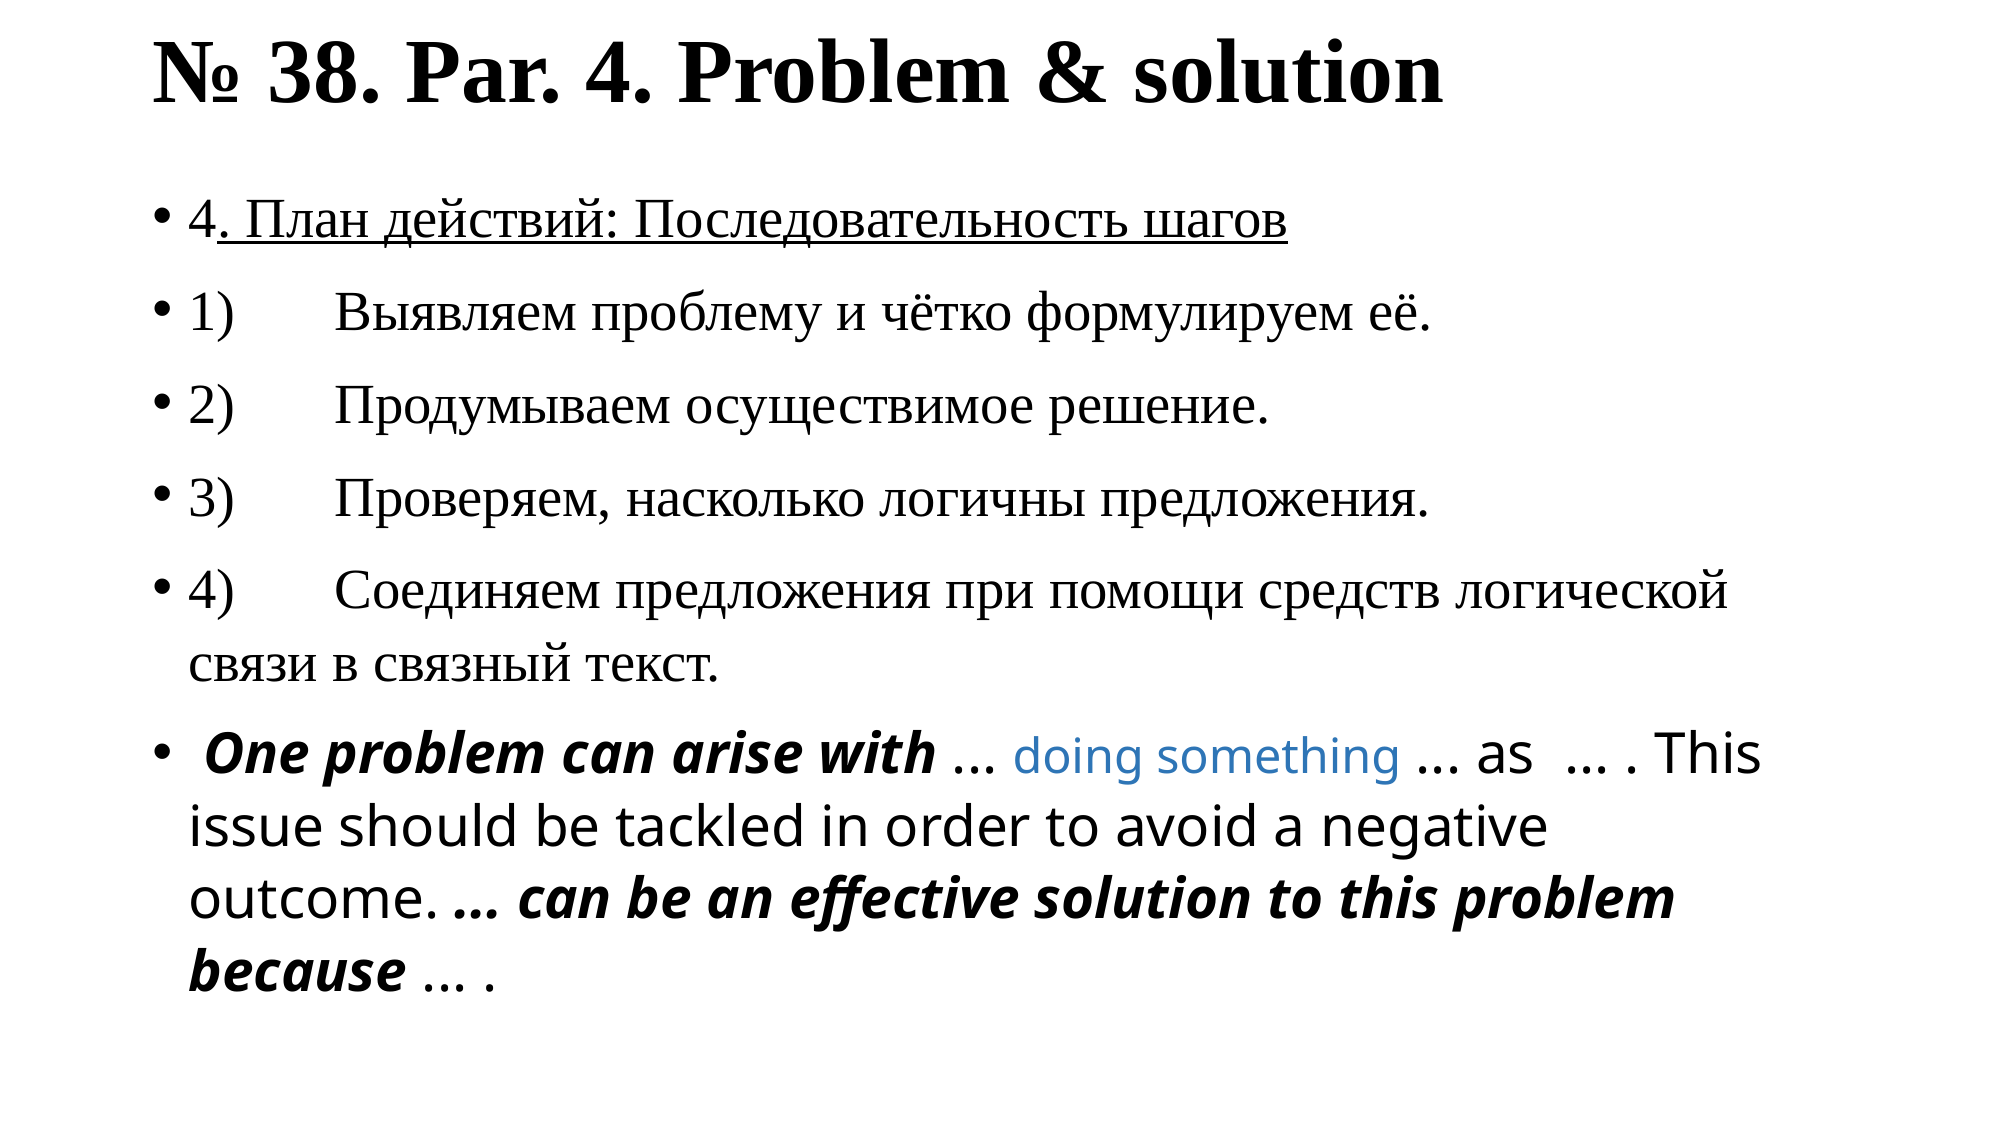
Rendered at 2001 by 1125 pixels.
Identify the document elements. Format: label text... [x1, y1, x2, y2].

title № 38. Par. 4. Problem & solution [137, 19, 1863, 127]
list 4. План действий: Последовательность шагов 1) Выявляем проблему и чётко формулируем её. 2) Продумываем осуществимое решение. 3) Проверяем, насколько логичны предложения. 4) Соединяем предложения при помощи средств логической связи в связный текст. One problem can arise with ... doing something ... as ... . This issue should be tackled in order to avoid a negative outcome. ... can be an effective solution to this problem because ... . [137, 169, 1863, 1014]
